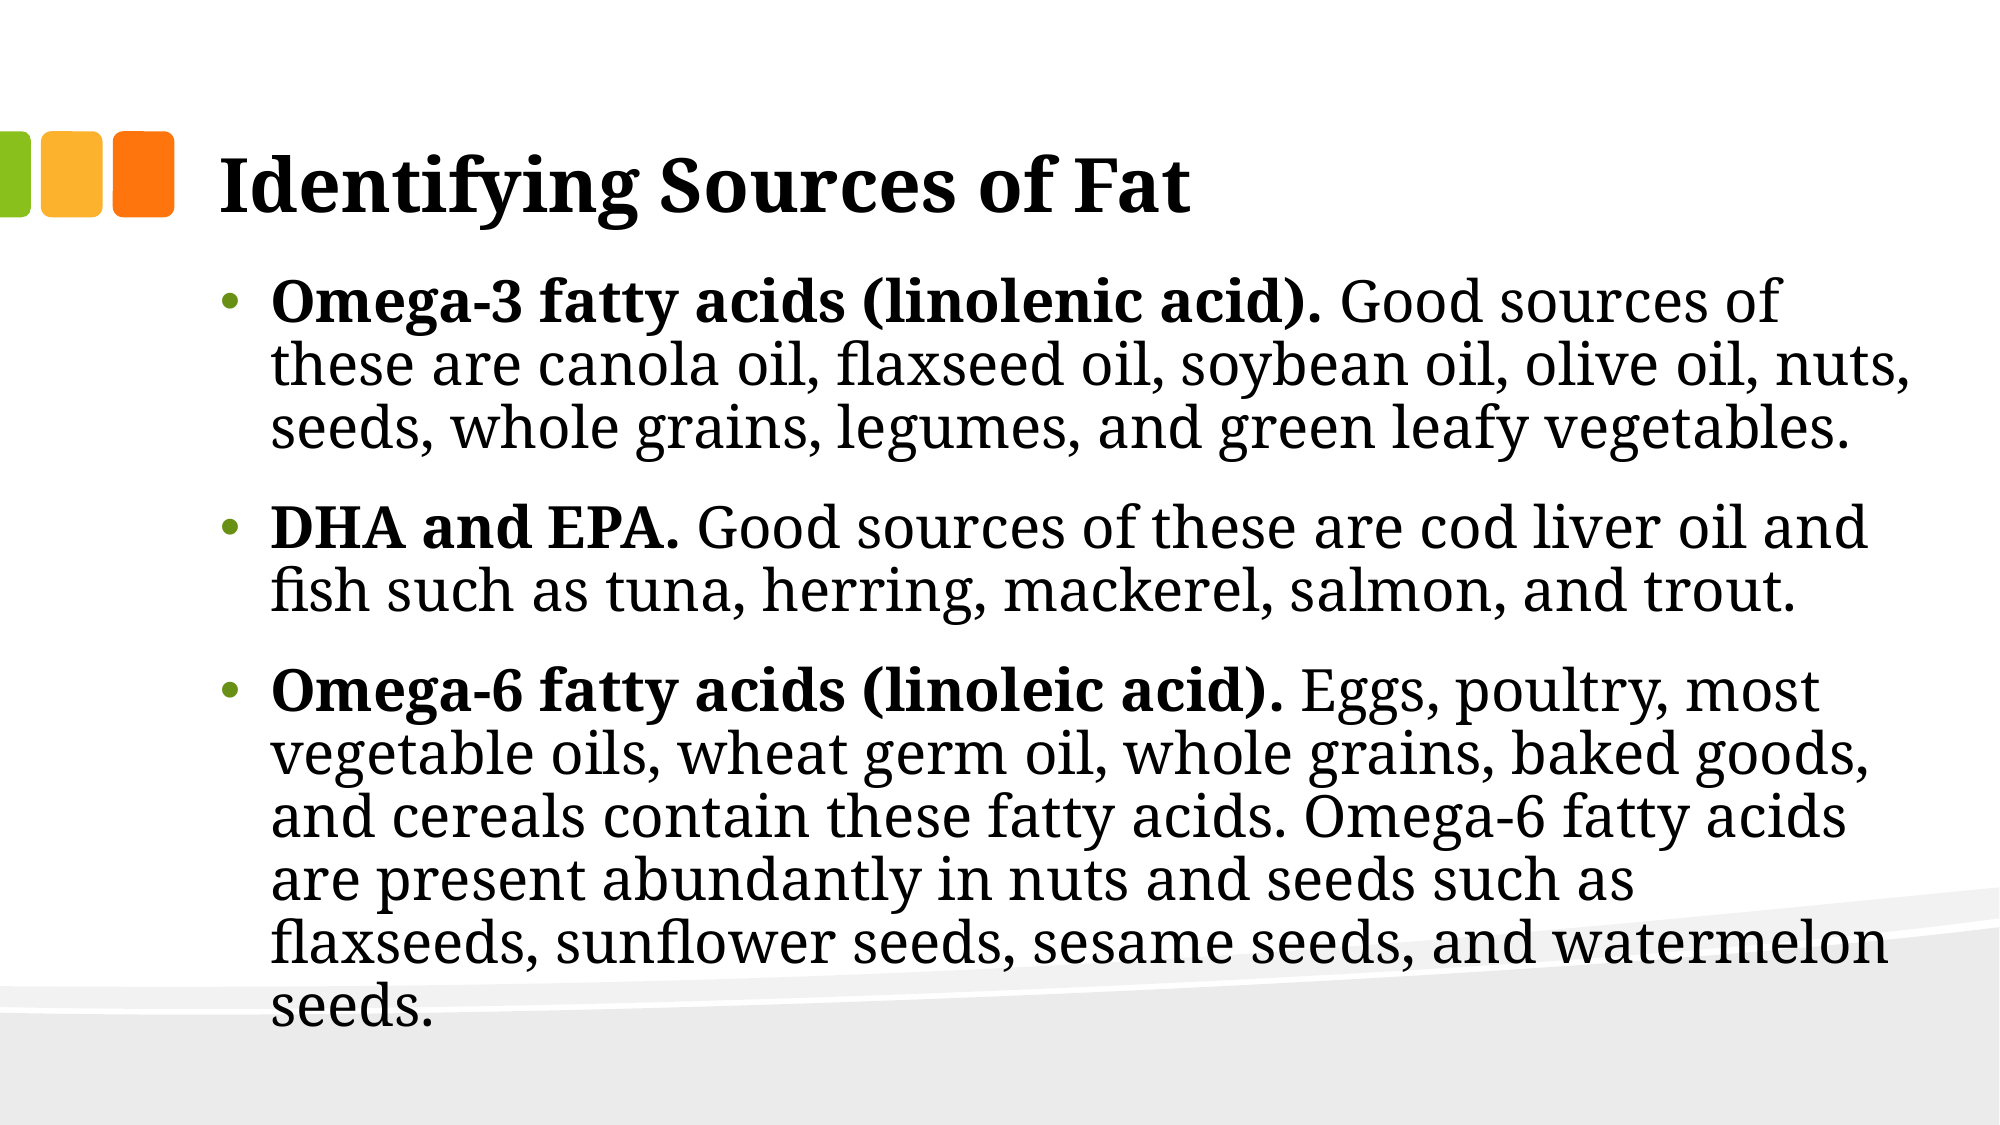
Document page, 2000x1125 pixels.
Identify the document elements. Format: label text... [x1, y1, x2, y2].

list Omega-3 fatty acids (linolenic acid). Good sources of these are canola oil, flaxseed oil, soybean oil, olive oil, nuts, seeds, whole grains, legumes, and green leafy vegetables. DHA and EPA. Good sources of these are cod liver oil and fish such as tuna, herring, mackerel, salmon, and trout. Omega-6 fatty acids (linoleic acid). Eggs, poultry, most vegetable oils, wheat germ oil, whole grains, baked goods, and cereals contain these fatty acids. Omega-6 fatty acids are present abundantly in nuts and seeds such as flaxseeds, sunflower seeds, sesame seeds, and watermelon seeds. [199, 262, 1938, 1063]
title Identifying Sources of Fat [199, 24, 1800, 238]
